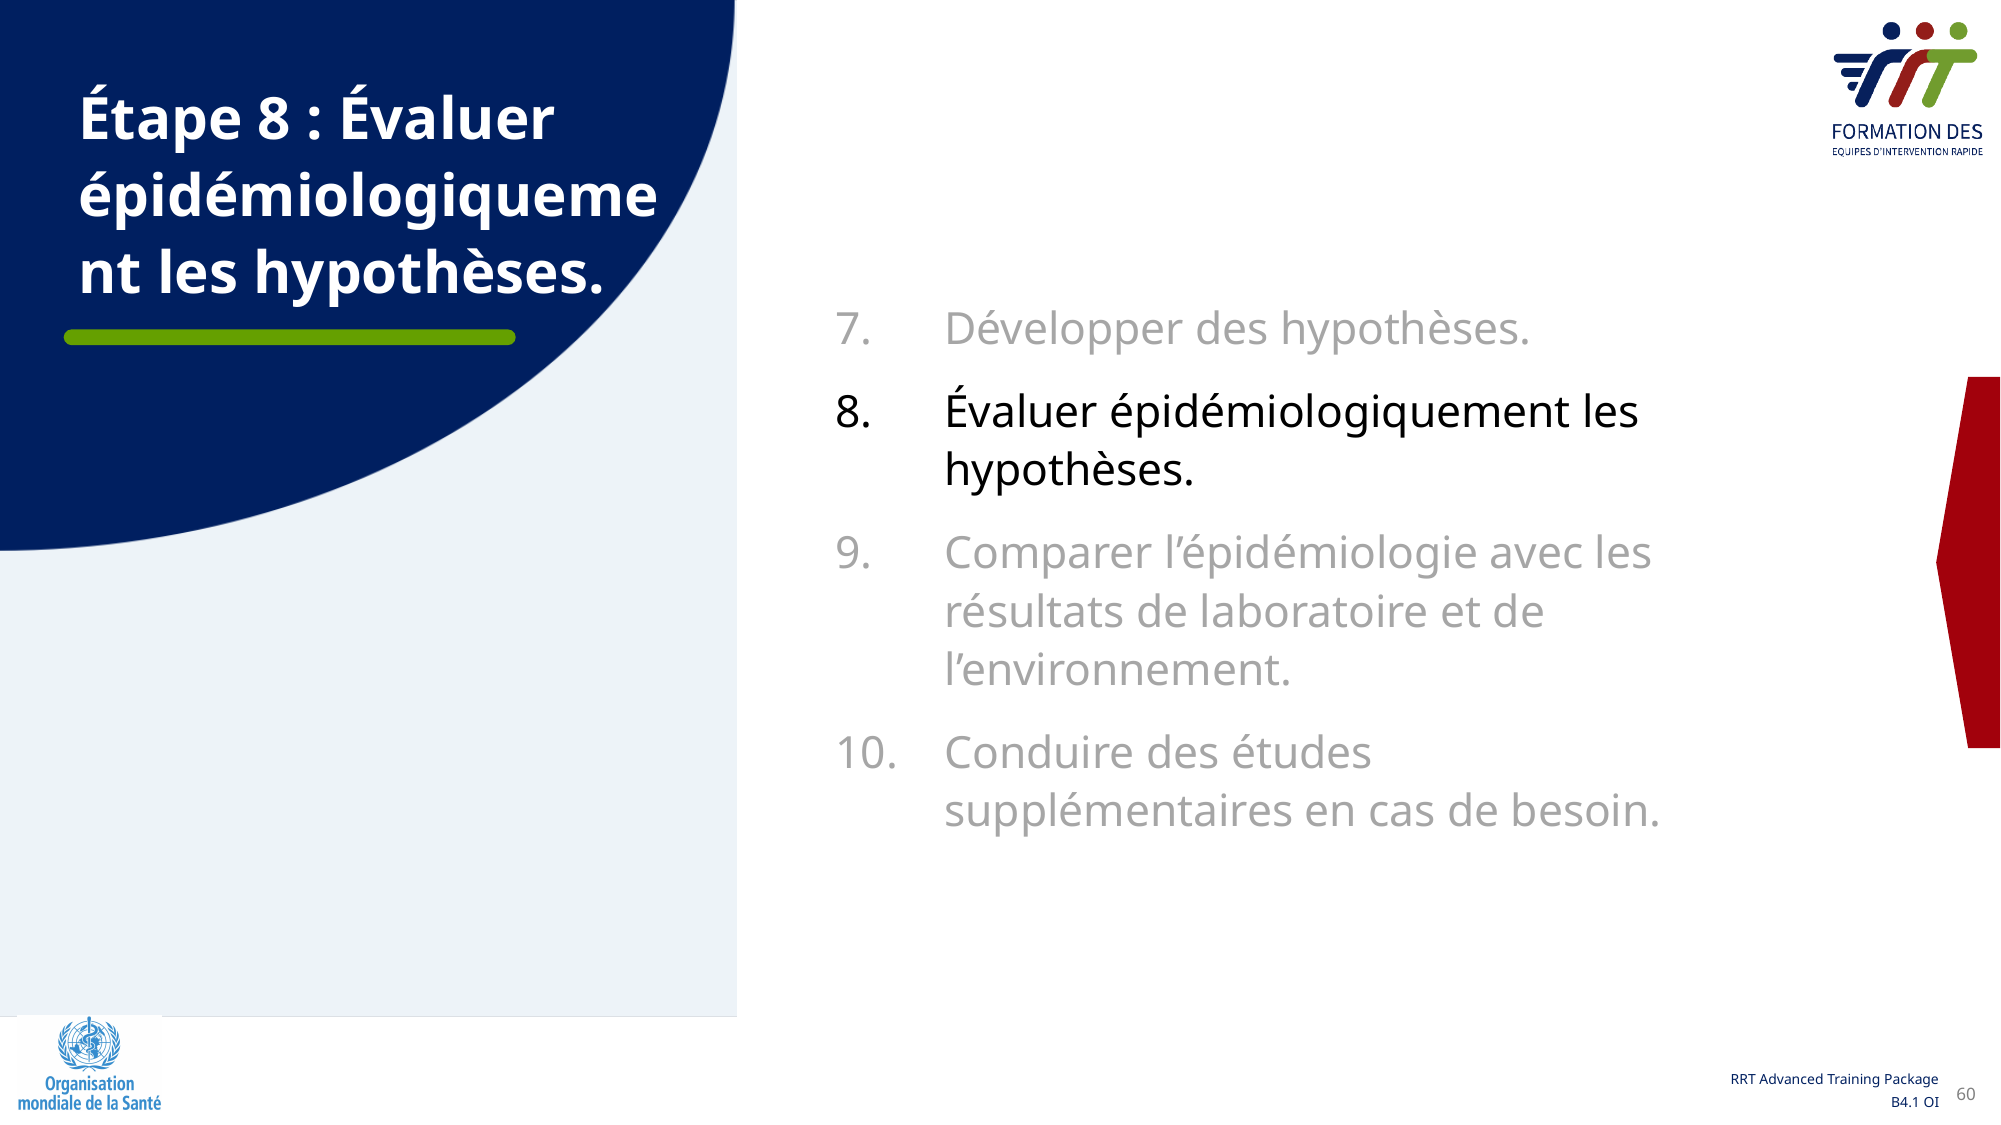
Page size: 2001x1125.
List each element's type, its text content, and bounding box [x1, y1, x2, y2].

text_box [63, 329, 516, 346]
picture [0, 0, 737, 1111]
text_box Étape 8 : Évaluer épidémiologiquement les hypothèses. [63, 66, 703, 330]
picture [1832, 21, 1983, 157]
text_box Développer des hypothèses. Évaluer épidémiologiquement les hypothèses. Comparer l’épidémiologie avec les résultats de laboratoire et de l’environnement. Conduire des études supplémentaires en cas de besoin. [820, 282, 1687, 866]
